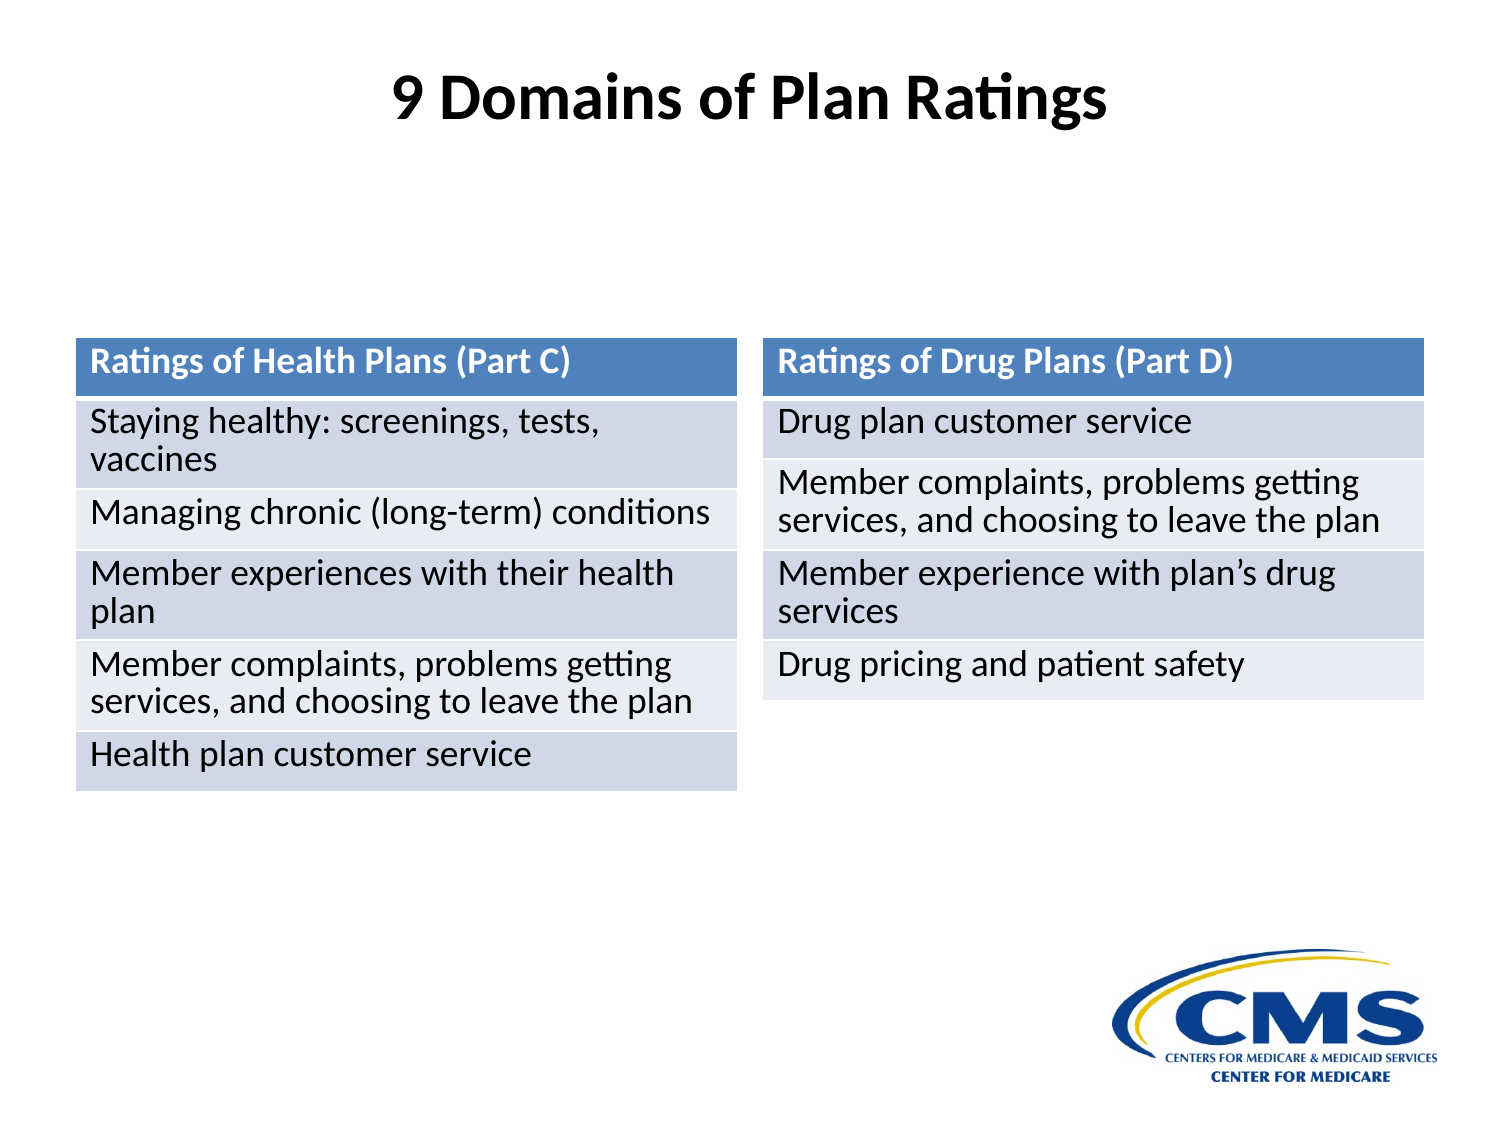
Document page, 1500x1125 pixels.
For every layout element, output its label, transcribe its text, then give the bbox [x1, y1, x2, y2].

table_header Ratings of Drug Plans (Part D) [763, 338, 1424, 396]
table_cell Staying healthy: screenings, tests, vaccines [76, 401, 737, 488]
text_box 9 Domains of Plan Ratings [74, 45, 1425, 263]
table_cell Member experiences with their health plan [76, 551, 737, 639]
table_cell Managing chronic (long-term) conditions [76, 490, 737, 549]
table_cell Drug plan customer service [763, 401, 1424, 458]
table_cell Member complaints, problems getting services, and choosing to leave the plan [76, 641, 737, 730]
table_cell Drug pricing and patient safety [763, 641, 1424, 700]
picture [1112, 949, 1437, 1082]
table_cell Member experience with plan’s drug services [763, 551, 1424, 639]
table_cell Health plan customer service [76, 732, 737, 791]
table_header Ratings of Health Plans (Part C) [76, 338, 737, 396]
table_cell Member complaints, problems getting services, and choosing to leave the plan [763, 460, 1424, 549]
